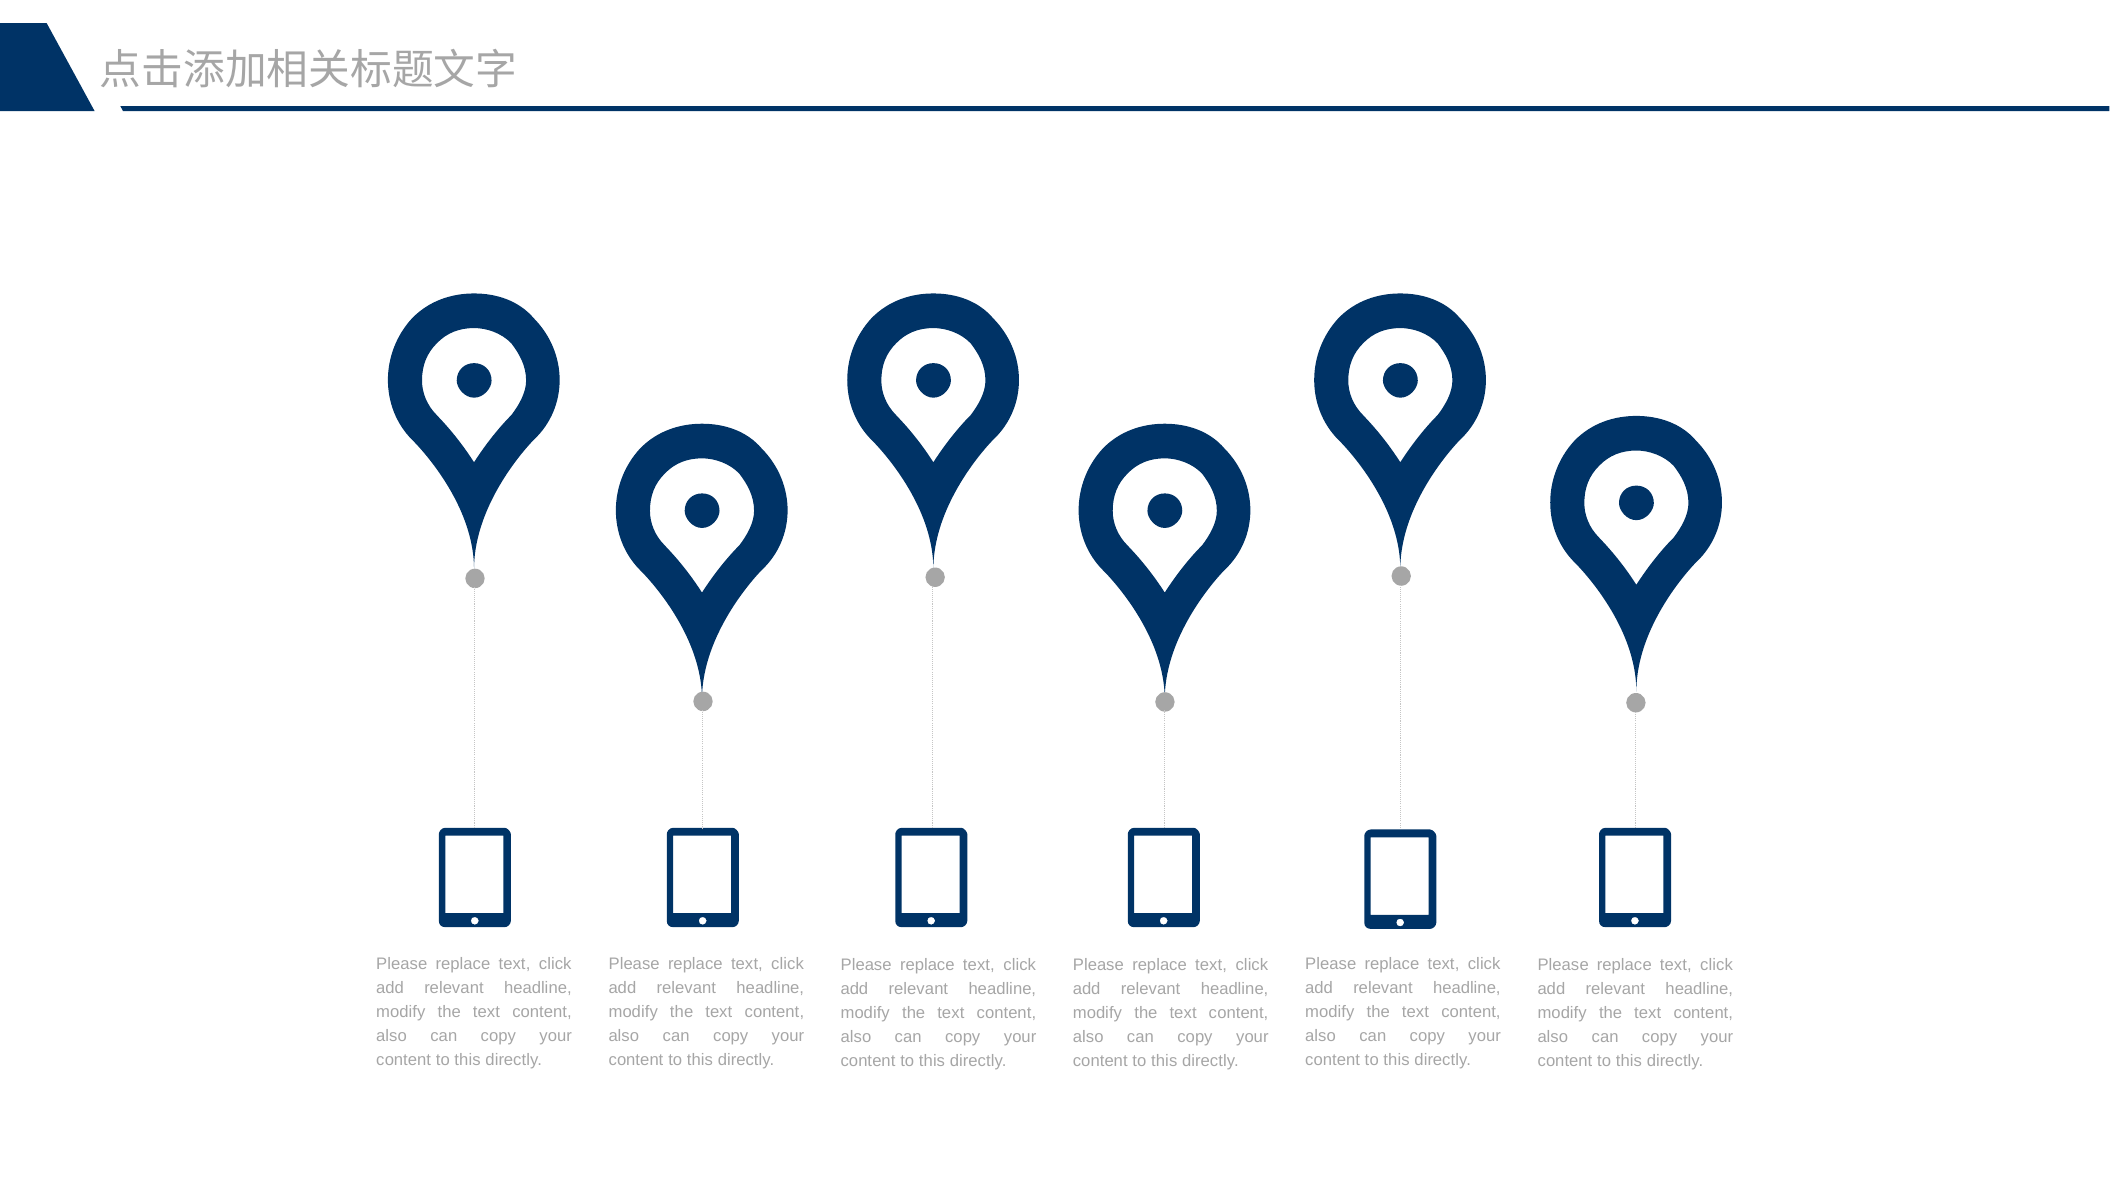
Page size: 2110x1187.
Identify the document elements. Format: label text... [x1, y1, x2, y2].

text_box [1154, 691, 1176, 713]
text_box [387, 293, 560, 567]
text_box Please replace text, click add relevant headline, modify the text content, also can copy your content to this directly. [1072, 950, 1269, 1070]
text_box [1314, 293, 1486, 565]
text_box [895, 827, 968, 928]
text_box [438, 827, 511, 928]
text_box Please replace text, click add relevant headline, modify the text content, also can copy your content to this directly. [1537, 950, 1734, 1070]
text_box [924, 566, 946, 588]
text_box [1127, 827, 1200, 928]
text_box [684, 493, 720, 528]
text_box [916, 363, 951, 398]
text_box [1550, 415, 1722, 691]
text_box [0, 22, 97, 113]
text_box [1390, 565, 1413, 587]
text_box 点击添加相关标题文字 [99, 42, 603, 93]
text_box [118, 104, 2110, 113]
text_box [1147, 493, 1183, 528]
text_box [847, 293, 1019, 566]
text_box [615, 423, 788, 690]
text_box [1599, 827, 1672, 928]
text_box [456, 363, 492, 398]
text_box [1618, 485, 1654, 521]
text_box [666, 827, 739, 928]
text_box Please replace text, click add relevant headline, modify the text content, also can copy your content to this directly. [1305, 949, 1502, 1069]
text_box [692, 690, 714, 713]
text_box Please replace text, click add relevant headline, modify the text content, also can copy your content to this directly. [840, 950, 1037, 1070]
text_box [1364, 829, 1437, 929]
text_box [464, 567, 486, 590]
text_box [1078, 423, 1251, 691]
text_box [1625, 691, 1647, 714]
text_box Please replace text, click add relevant headline, modify the text content, also can copy your content to this directly. [376, 949, 573, 1069]
text_box Please replace text, click add relevant headline, modify the text content, also can copy your content to this directly. [608, 949, 805, 1069]
text_box [1382, 363, 1418, 398]
